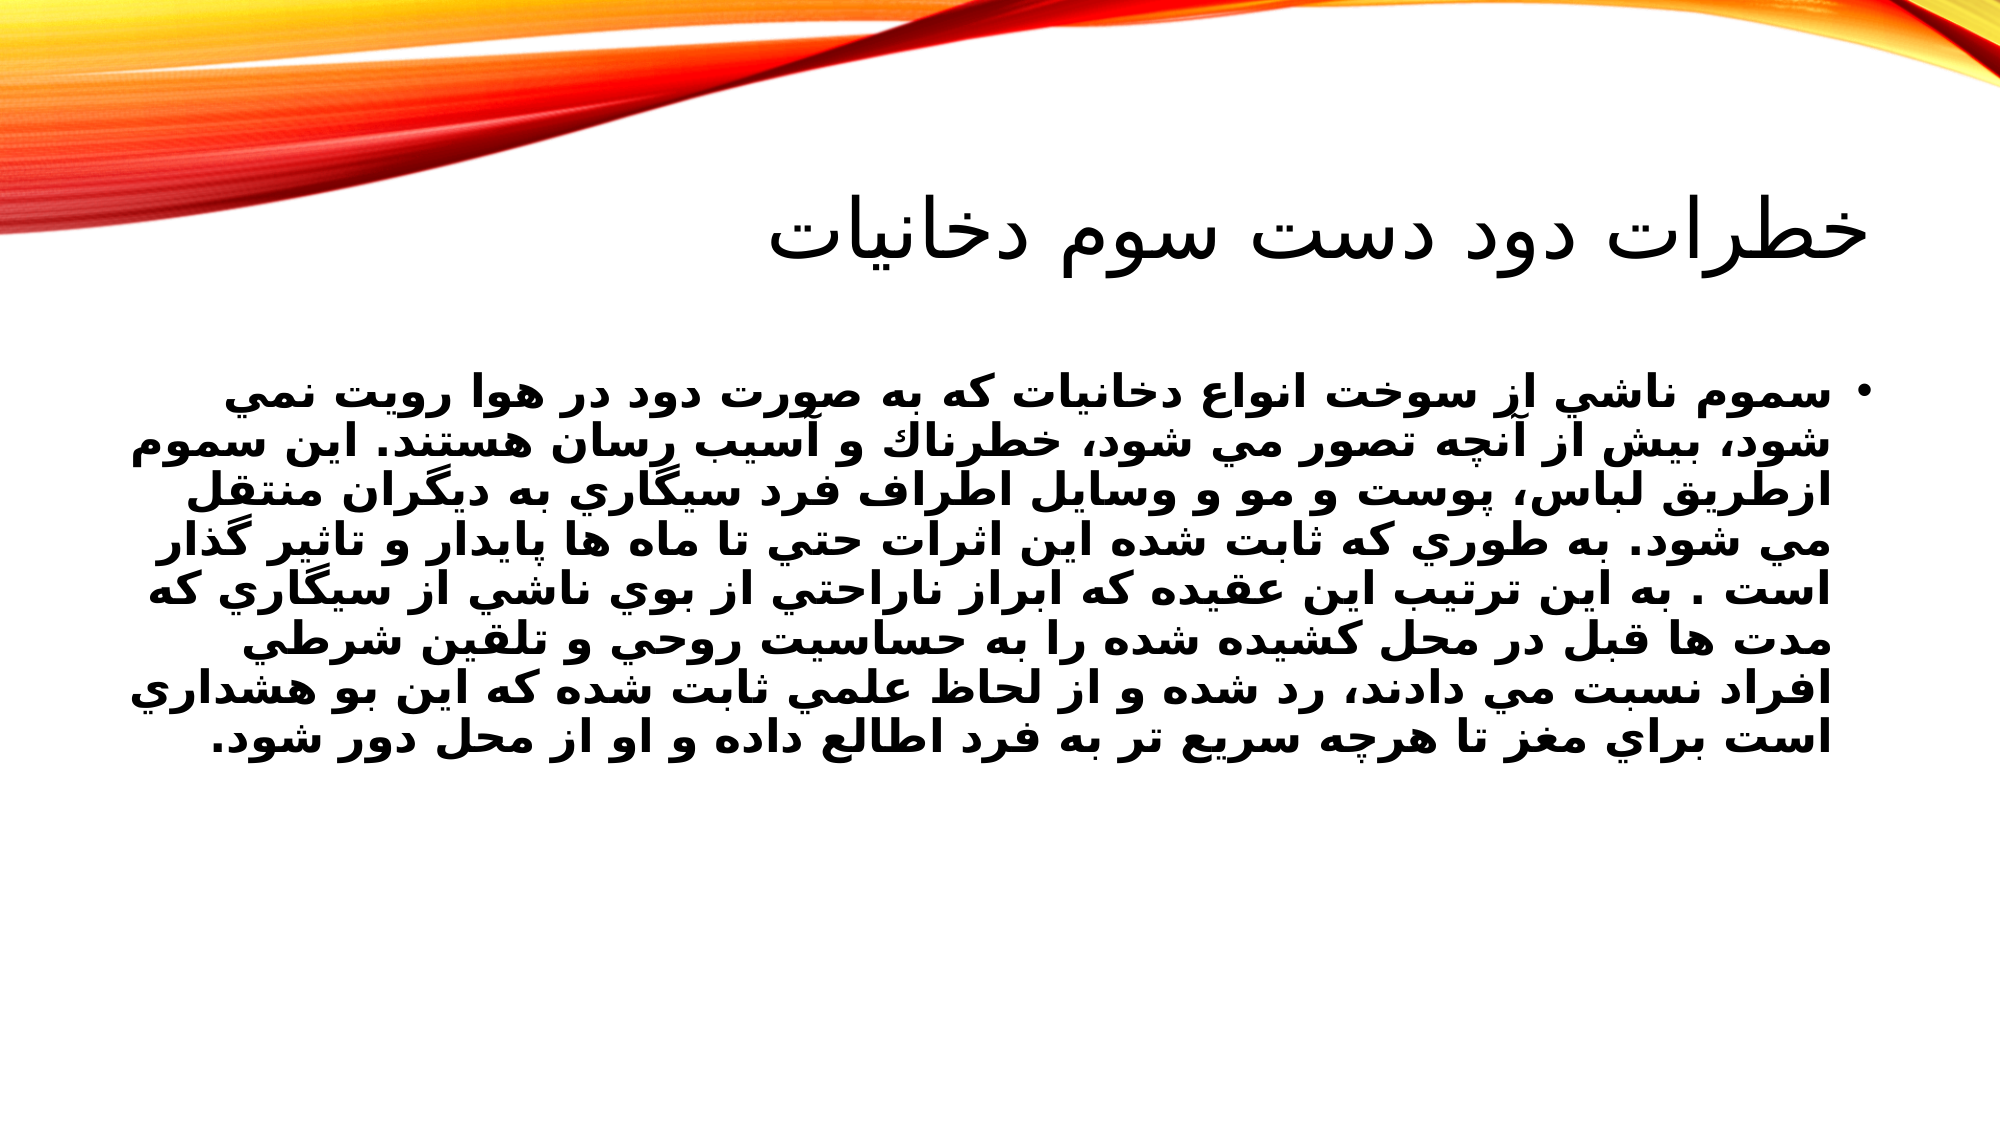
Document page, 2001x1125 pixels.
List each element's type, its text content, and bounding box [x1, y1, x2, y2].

list سموم ناشي از سوخت انواع دخانيات كه به صورت دود در هوا رويت نمي شود، بيش از آنچه تصور مي شود، خطرناك و آسيب رسان هستند. اين سموم ازطريق لباس، پوست و مو و وسايل اطراف فرد سيگاري به ديگران منتقل مي شود. به طوري كه ثابت شده اين اثرات حتي تا ماه ها پايدار و تاثير گذار است . به اين ترتيب اين عقيده كه ابراز ناراحتي از بوي ناشي از سيگاري كه مدت ها قبل در محل كشيده شده را به حساسيت روحي و تلقين شرطي افراد نسبت مي دادند، رد شده و از لحاظ علمي ثابت شده كه اين بو هشداري است براي مغز تا هرچه سريع تر به فرد اطالع داده و او از محل دور شود. [112, 360, 1888, 1021]
title خطرات دود دست سوم دخانيات [474, 125, 1888, 338]
picture [0, 0, 2000, 237]
